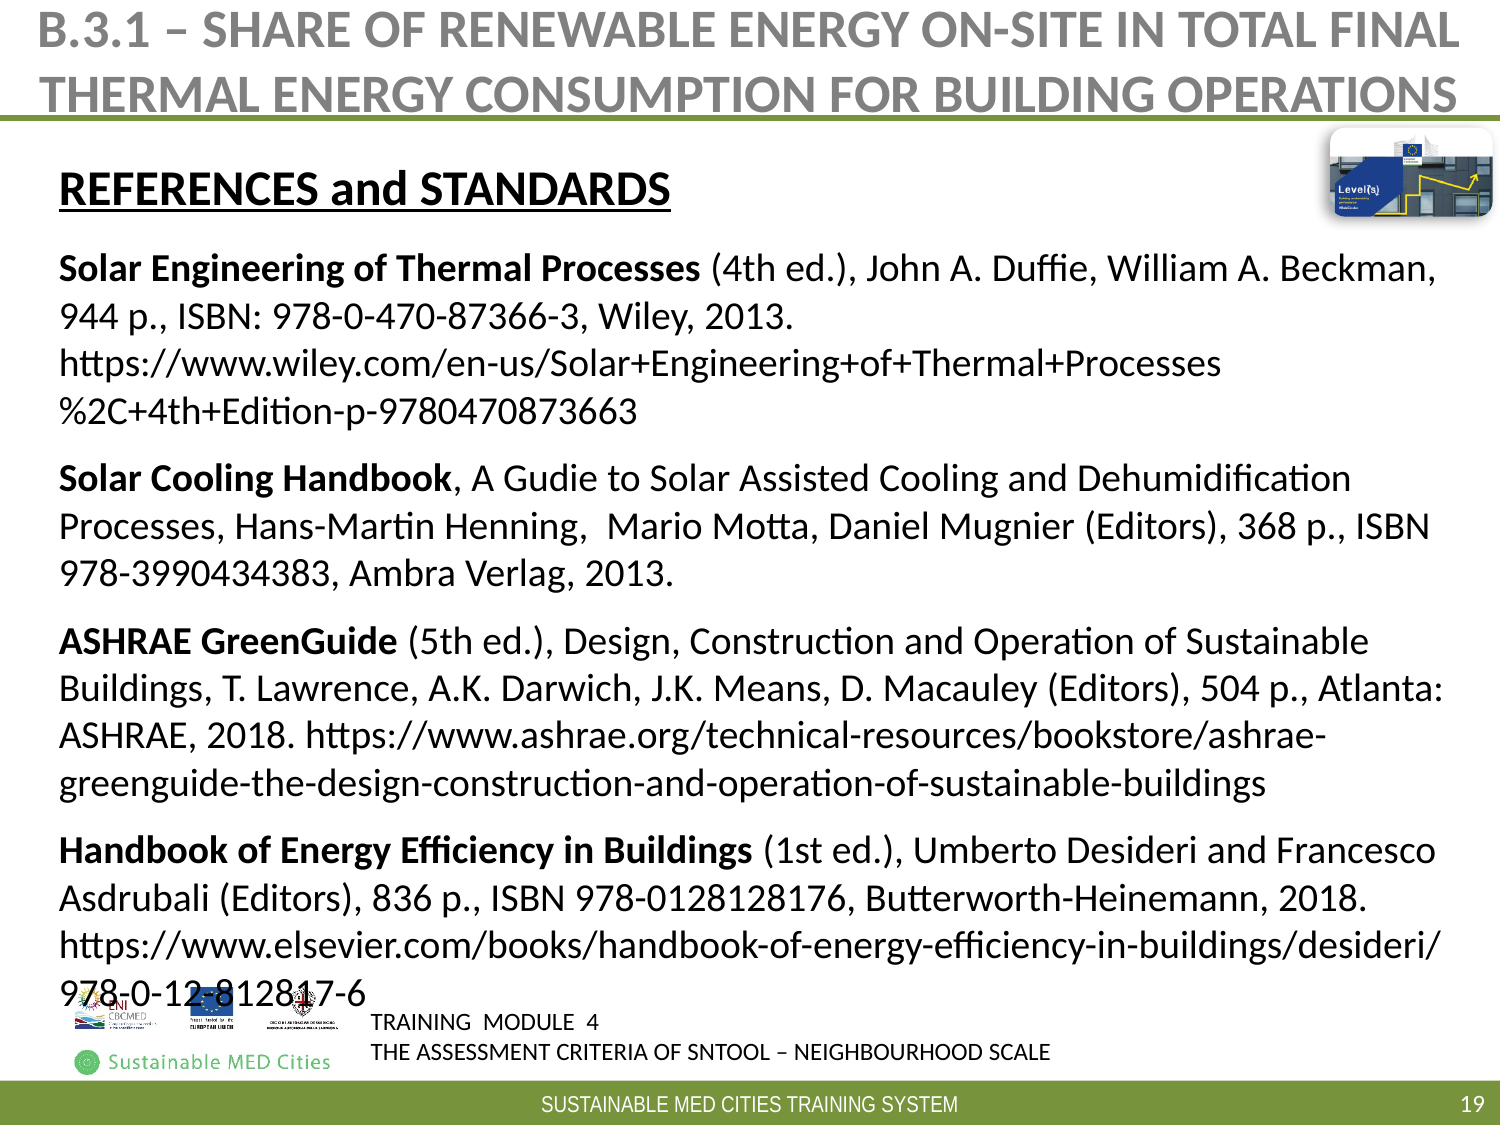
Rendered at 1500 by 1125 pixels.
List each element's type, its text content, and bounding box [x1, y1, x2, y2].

picture [62, 1022, 356, 1080]
text_box REFERENCES and STANDARDS [43, 147, 1331, 234]
slide_number 19 [1149, 1079, 1500, 1125]
title B.3.1 – SHARE OF RENEWABLE ENERGY ON-SITE IN TOTAL FINAL THERMAL ENERGY CONSUMPTION FOR BUILDING OPERATIONS [0, 0, 1500, 117]
picture [1329, 127, 1493, 217]
text_box Solar Engineering of Thermal Processes (4th ed.), John A. Duffie, William A. Beckman, 944 p., ISBN: 978-0-470-87366-3, Wiley, 2013. https://www.wiley.com/en-us/Solar+Engineering+of+Thermal+Processes%2C+4th+Edition-p-9780470873663 Solar Cooling Handbook, A Gudie to Solar Assisted Cooling and Dehumidification Processes, Hans-Martin Henning, Mario Motta, Daniel Mugnier (Editors), 368 p., ISBN 978-3990434383, Ambra Verlag, 2013. ASHRAE GreenGuide (5th ed.), Design, Construction and Operation of Sustainable Buildings, T. Lawrence, A.K. Darwich, J.K. Means, D. Macauley (Editors), 504 p., Atlanta: ASHRAE, 2018. https://www.ashrae.org/technical-resources/bookstore/ashrae-greenguide-the-design-construction-and-operation-of-sustainable-buildings Handbook of Energy Efficiency in Buildings (1st ed.), Umberto Desideri and Francesco Asdrubali (Editors), 836 p., ISBN 978-0128128176, Butterworth-Heinemann, 2018. https://www.elsevier.com/books/handbook-of-energy-efficiency-in-buildings/desideri/978-0-12-812817-6 [43, 234, 1484, 1022]
